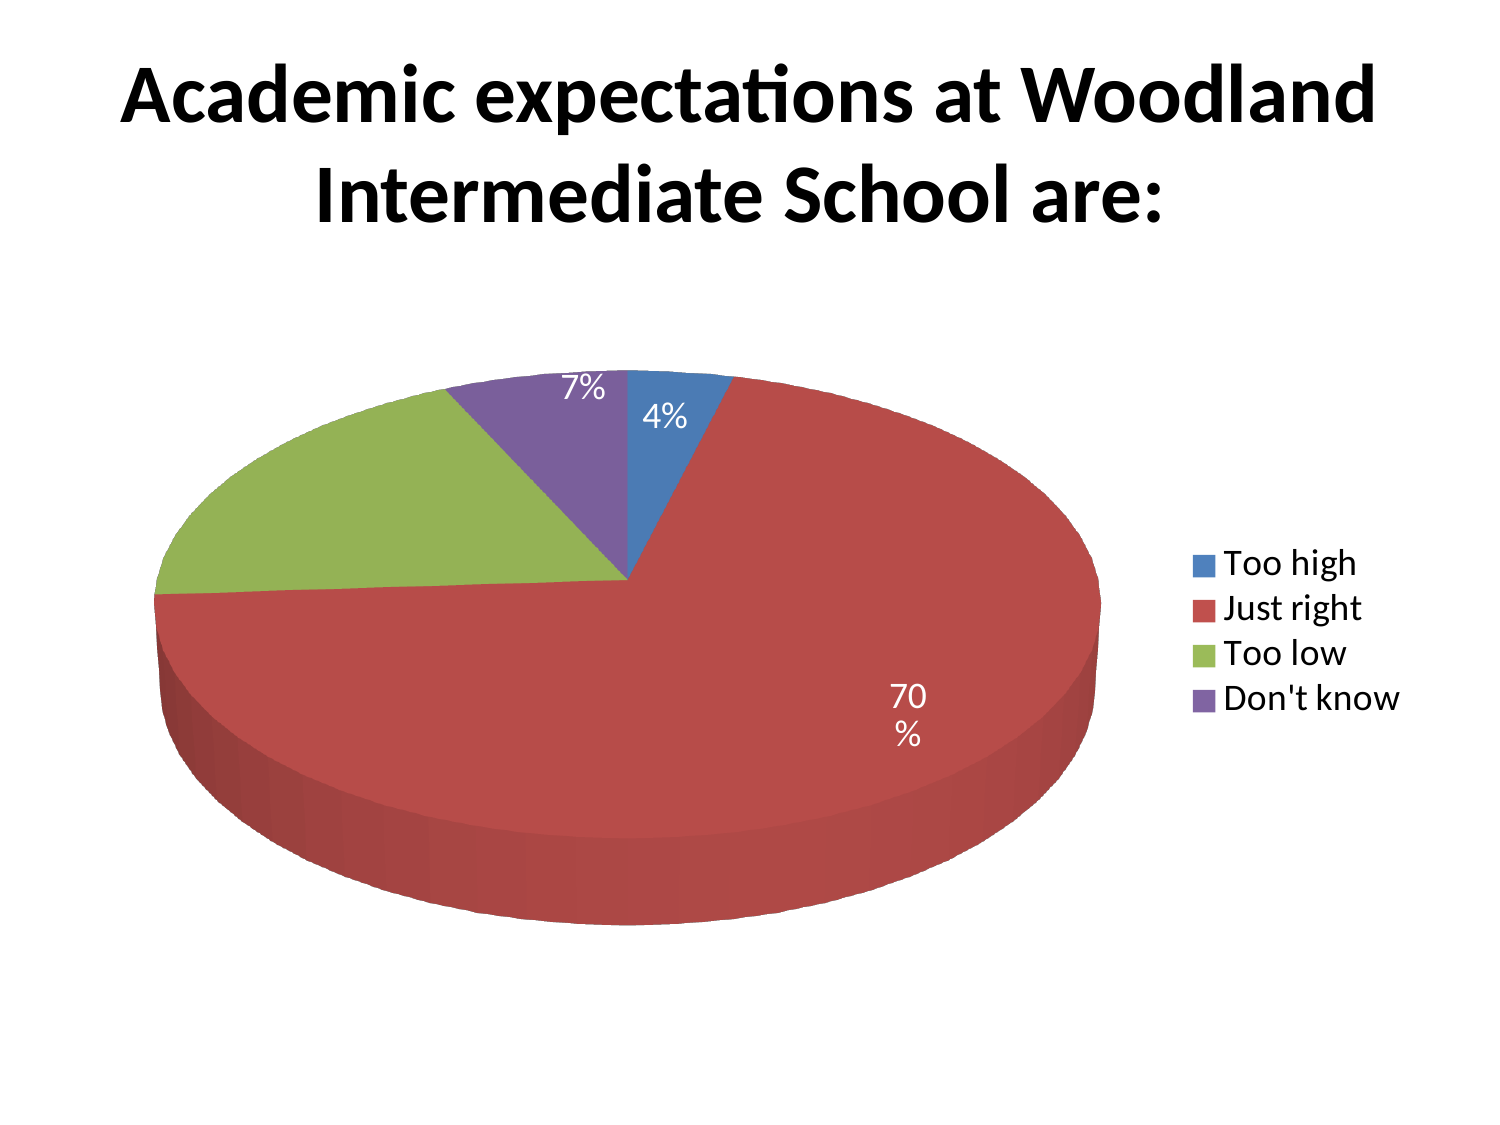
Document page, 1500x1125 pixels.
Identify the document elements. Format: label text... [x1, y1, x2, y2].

chart [74, 262, 1426, 1006]
title Academic expectations at Woodland Intermediate School are: [0, 45, 1500, 233]
